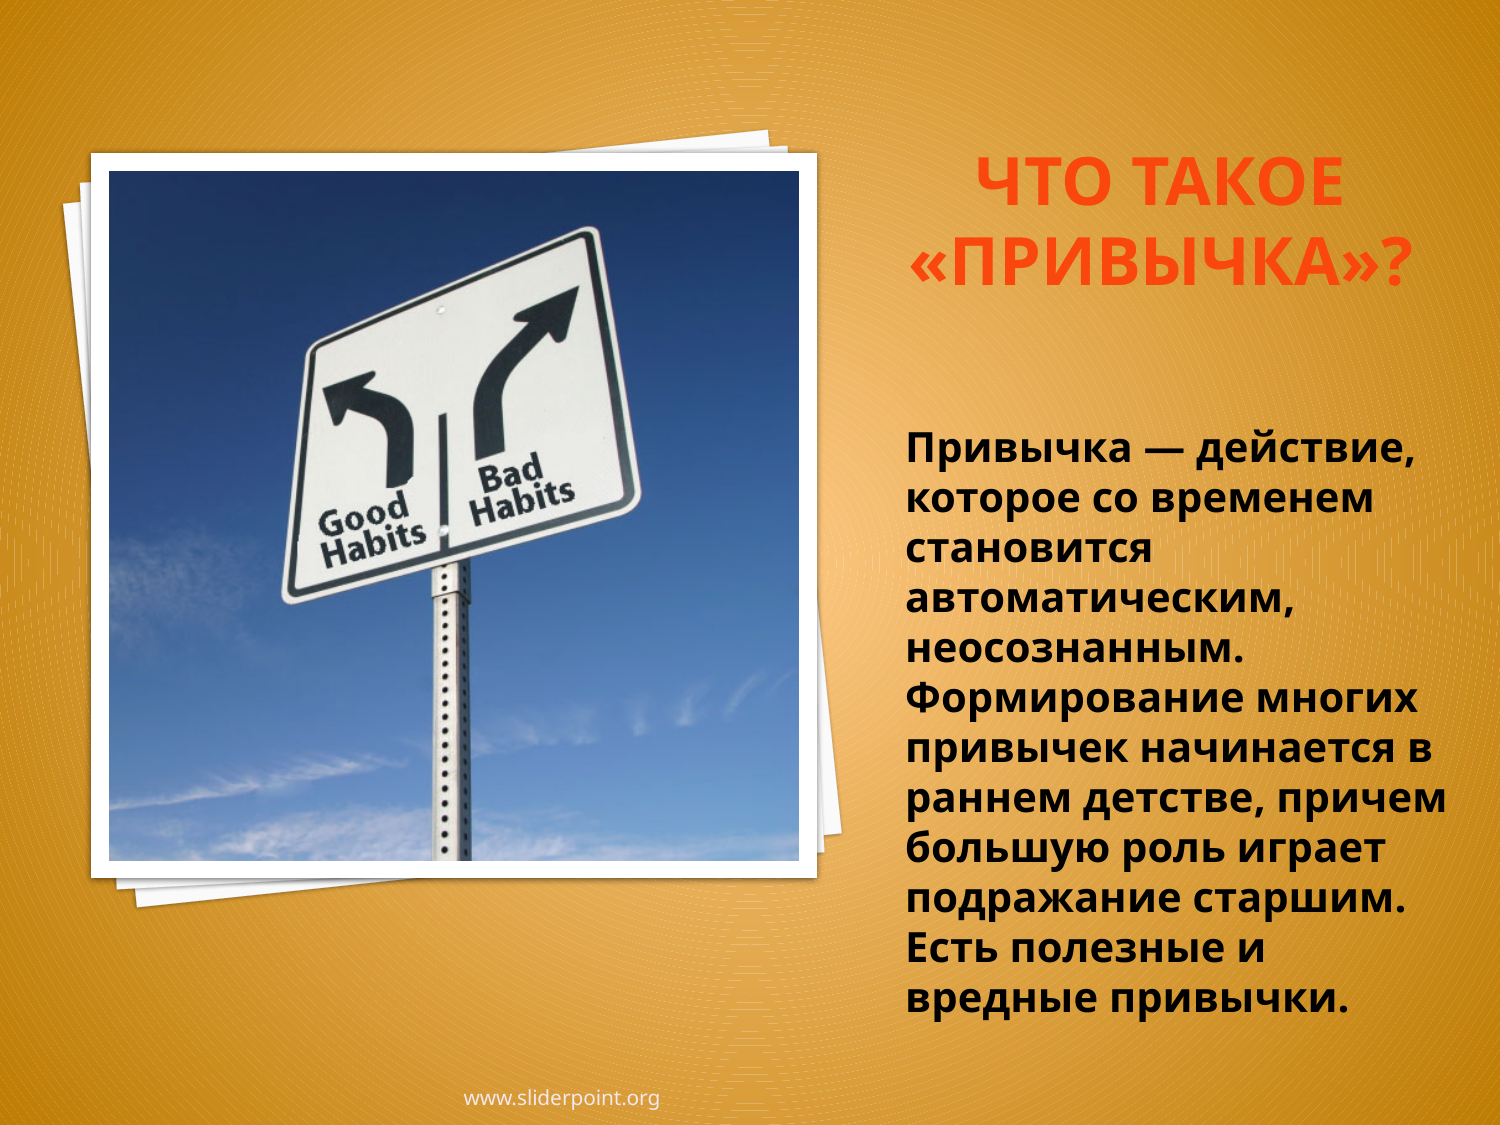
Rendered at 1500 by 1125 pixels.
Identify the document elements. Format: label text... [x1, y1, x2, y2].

picture [108, 170, 800, 862]
list Привычка — действие, которое со временем становится автоматическим, неосознанным. Формирование многих привычек начинается в раннем детстве, причем большую роль играет подражание старшим. Есть полезные и вредные привычки. [891, 420, 1455, 736]
footer www.sliderpoint.org [75, 1075, 675, 1114]
title Что такое «привычка»? [879, 110, 1443, 299]
